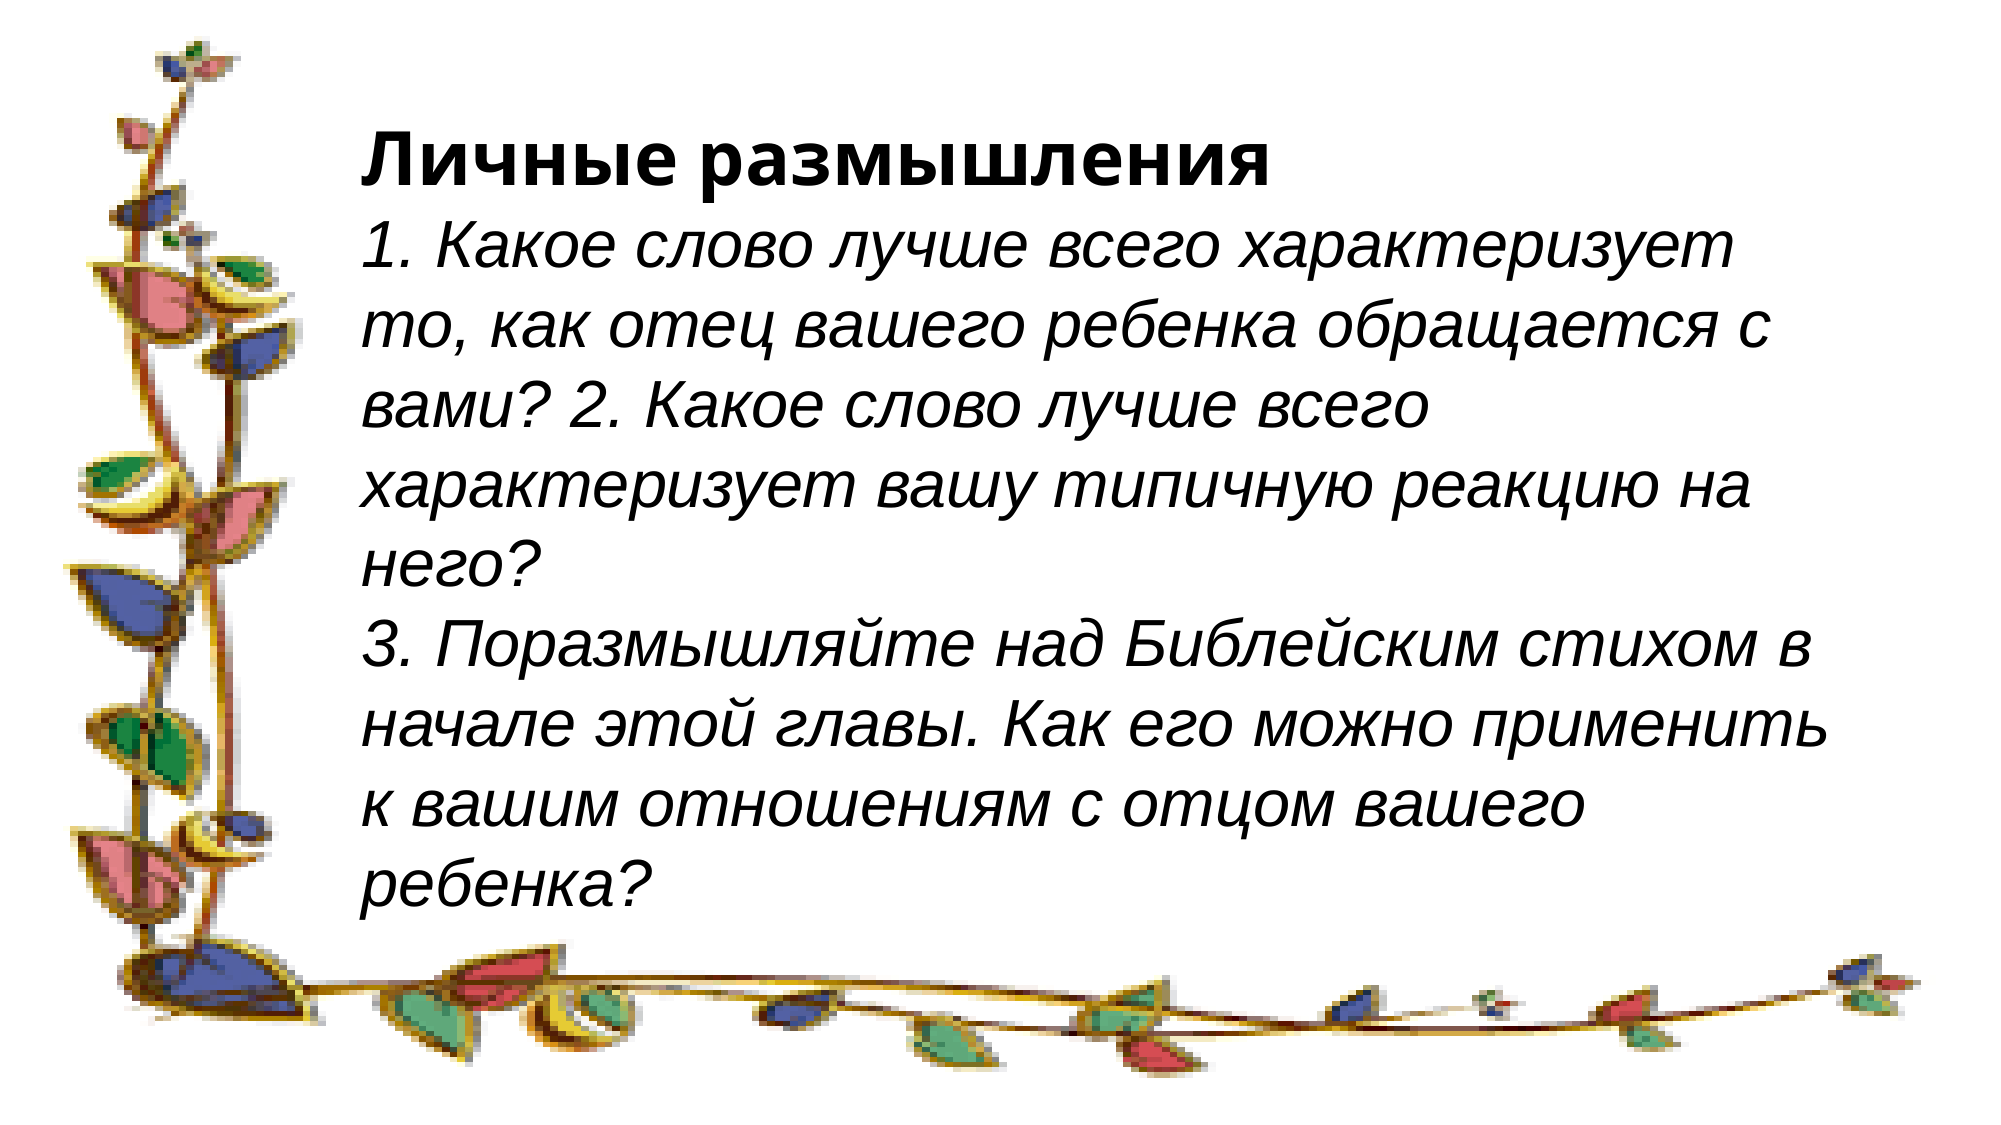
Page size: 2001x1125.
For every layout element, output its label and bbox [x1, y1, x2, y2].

list [63, 26, 1960, 1078]
